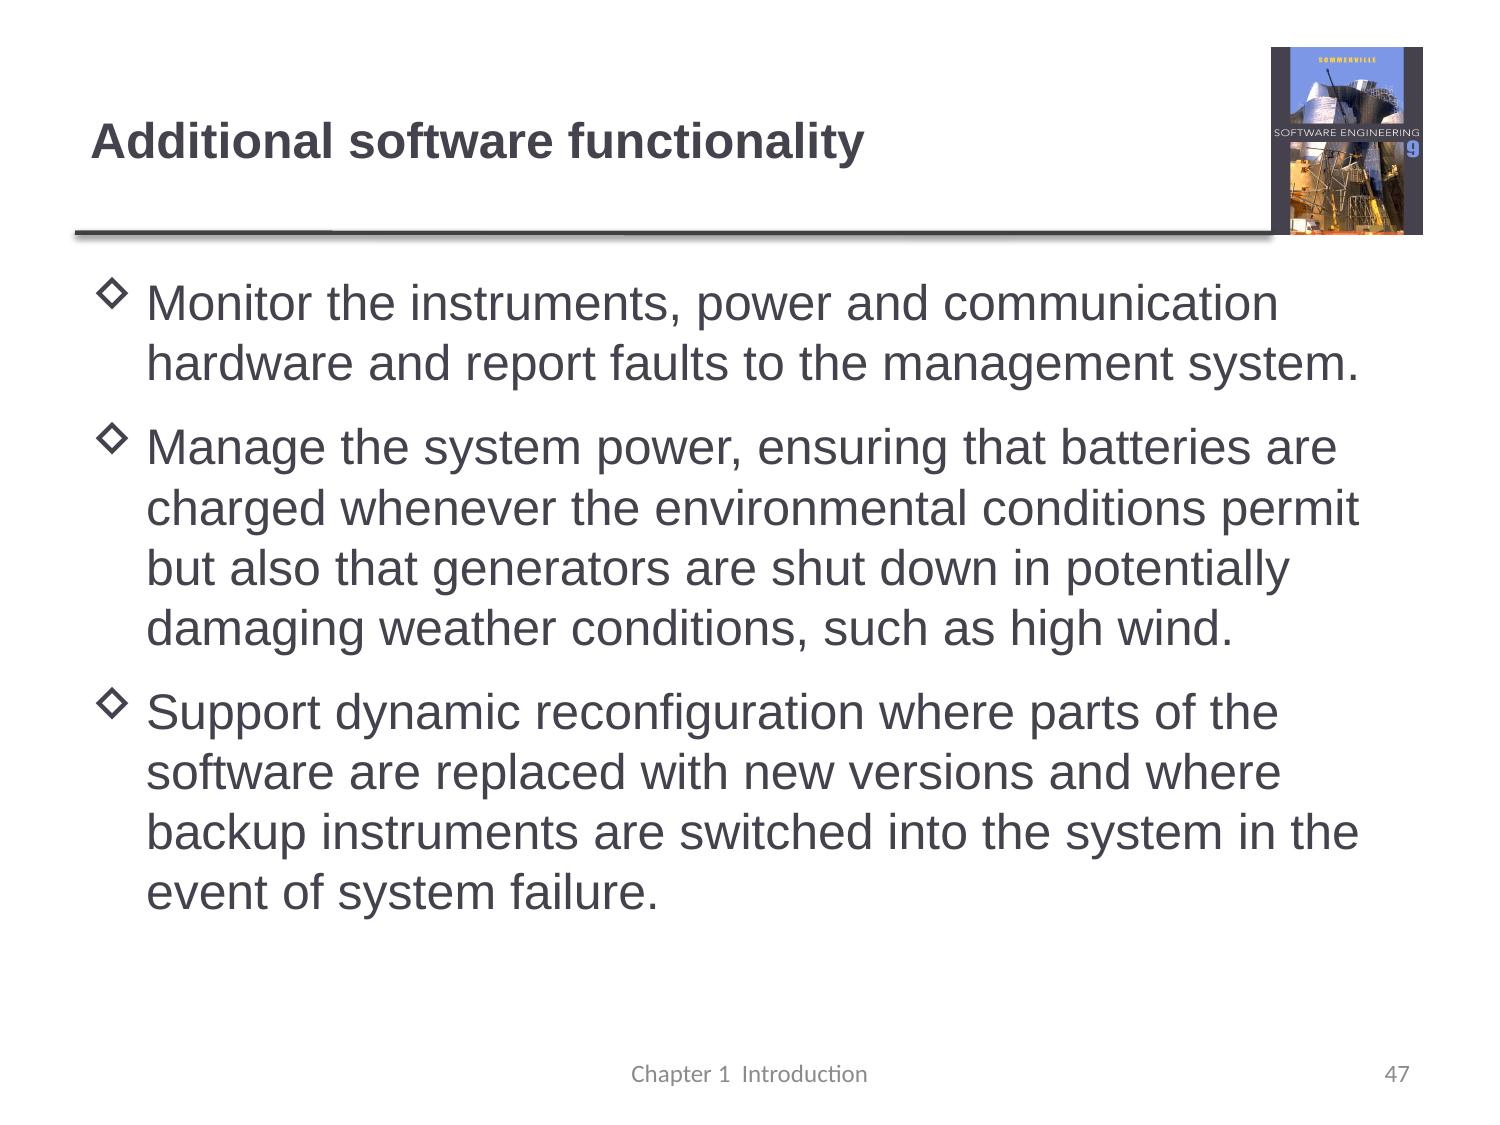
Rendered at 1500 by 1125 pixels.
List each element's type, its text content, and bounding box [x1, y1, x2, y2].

picture [1272, 47, 1423, 235]
footer Chapter 1 Introduction [512, 1042, 988, 1103]
title Additional software functionality [74, 44, 1272, 233]
list Monitor the instruments, power and communication hardware and report faults to the management system. Manage the system power, ensuring that batteries are charged whenever the environmental conditions permit but also that generators are shut down in potentially damaging weather conditions, such as high wind. Support dynamic reconfiguration where parts of the software are replaced with new versions and where backup instruments are switched into the system in the event of system failure. [75, 262, 1425, 1005]
slide_number 47 [1074, 1042, 1425, 1103]
